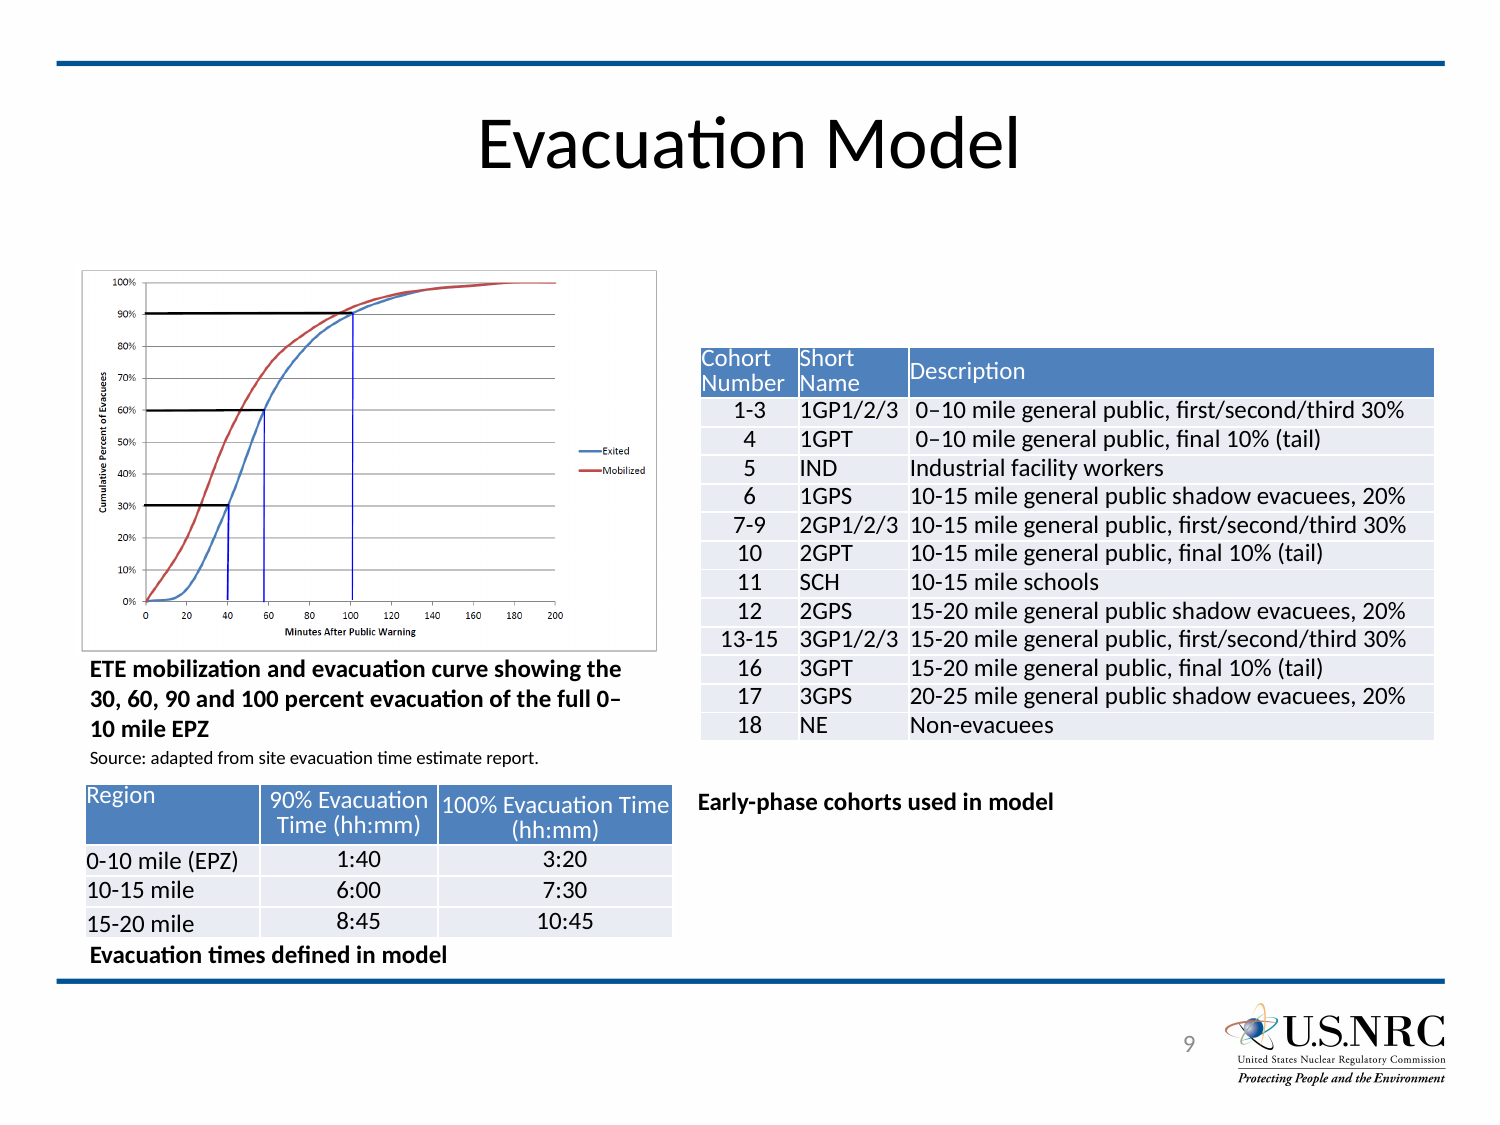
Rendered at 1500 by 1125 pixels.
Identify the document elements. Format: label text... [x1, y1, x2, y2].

table_cell 11 [701, 570, 798, 597]
table_cell 4 [701, 428, 798, 454]
table_cell 15-20 mile general public, first/second/third 30% [910, 628, 1434, 654]
table_cell 2GPT [800, 542, 908, 569]
table_cell 15-20 mile general public shadow evacuees, 20% [910, 599, 1434, 626]
table_cell 1GP1/2/3 [800, 399, 908, 426]
table_header 100% Evacuation Time (hh:mm) [439, 785, 672, 844]
table_cell 3GPT [800, 656, 908, 683]
text_box Evacuation times defined in model [74, 930, 614, 976]
table_cell 10-15 mile general public, first/second/third 30% [910, 513, 1434, 540]
title Evacuation Model [75, 45, 1425, 233]
table_cell 1GPS [800, 485, 908, 511]
table_cell 8:45 [261, 908, 437, 930]
table_cell 10:45 [439, 908, 672, 937]
table_header Description [910, 348, 1434, 397]
table_cell 10-15 mile schools [910, 570, 1434, 597]
table_cell 3GPS [800, 685, 908, 712]
table_cell IND [800, 456, 908, 483]
table_cell 2GP1/2/3 [800, 513, 908, 540]
table_cell 20-25 mile general public shadow evacuees, 20% [910, 685, 1434, 712]
table_cell NE [800, 713, 908, 740]
table_header 90% Evacuation Time (hh:mm) [261, 785, 437, 844]
table_cell Industrial facility workers [910, 456, 1434, 483]
table_header Cohort Number [701, 348, 798, 397]
table_cell 0-10 mile (EPZ) [86, 846, 259, 875]
table_cell 1:40 [261, 846, 437, 875]
table_cell 7-9 [701, 513, 798, 540]
table_cell 7:30 [439, 877, 672, 906]
table_cell 2GPS [800, 599, 908, 626]
slide_number 9 [1030, 1012, 1211, 1073]
table_cell 1GPT [800, 428, 908, 454]
table_cell 15-20 mile [86, 908, 259, 930]
table_cell 1-3 [701, 399, 798, 426]
table_header Short Name [800, 348, 908, 397]
table_cell 18 [701, 713, 798, 740]
table_cell 10-15 mile [86, 877, 259, 906]
table_header Region [86, 785, 259, 844]
table_cell SCH [800, 570, 908, 597]
table_cell 6:00 [261, 877, 437, 906]
table_cell 3GP1/2/3 [800, 628, 908, 654]
table_cell 13-15 [701, 628, 798, 654]
picture [0, 0, 1500, 1125]
table_cell 0–10 mile general public, final 10% (tail) [910, 428, 1434, 454]
table_cell 15-20 mile general public, final 10% (tail) [910, 656, 1434, 683]
text_box Early-phase cohorts used in model [683, 777, 1435, 823]
table_cell 3:20 [439, 846, 672, 875]
table_cell 12 [701, 599, 798, 626]
text_box ETE mobilization and evacuation curve showing the 30, 60, 90 and 100 percent evacuation of the full 0–10 mile EPZ Source: adapted from site evacuation time estimate report. [75, 664, 646, 776]
table_cell Non-evacuees [910, 713, 1434, 740]
table_cell 16 [701, 656, 798, 683]
table_cell 6 [701, 485, 798, 511]
table_cell 10-15 mile general public shadow evacuees, 20% [910, 485, 1434, 511]
table_cell 10 [701, 542, 798, 569]
table_cell 0–10 mile general public, first/second/third 30% [910, 399, 1434, 426]
table_cell 17 [701, 685, 798, 712]
table_cell 5 [701, 456, 798, 483]
table_cell 10-15 mile general public, final 10% (tail) [910, 542, 1434, 569]
